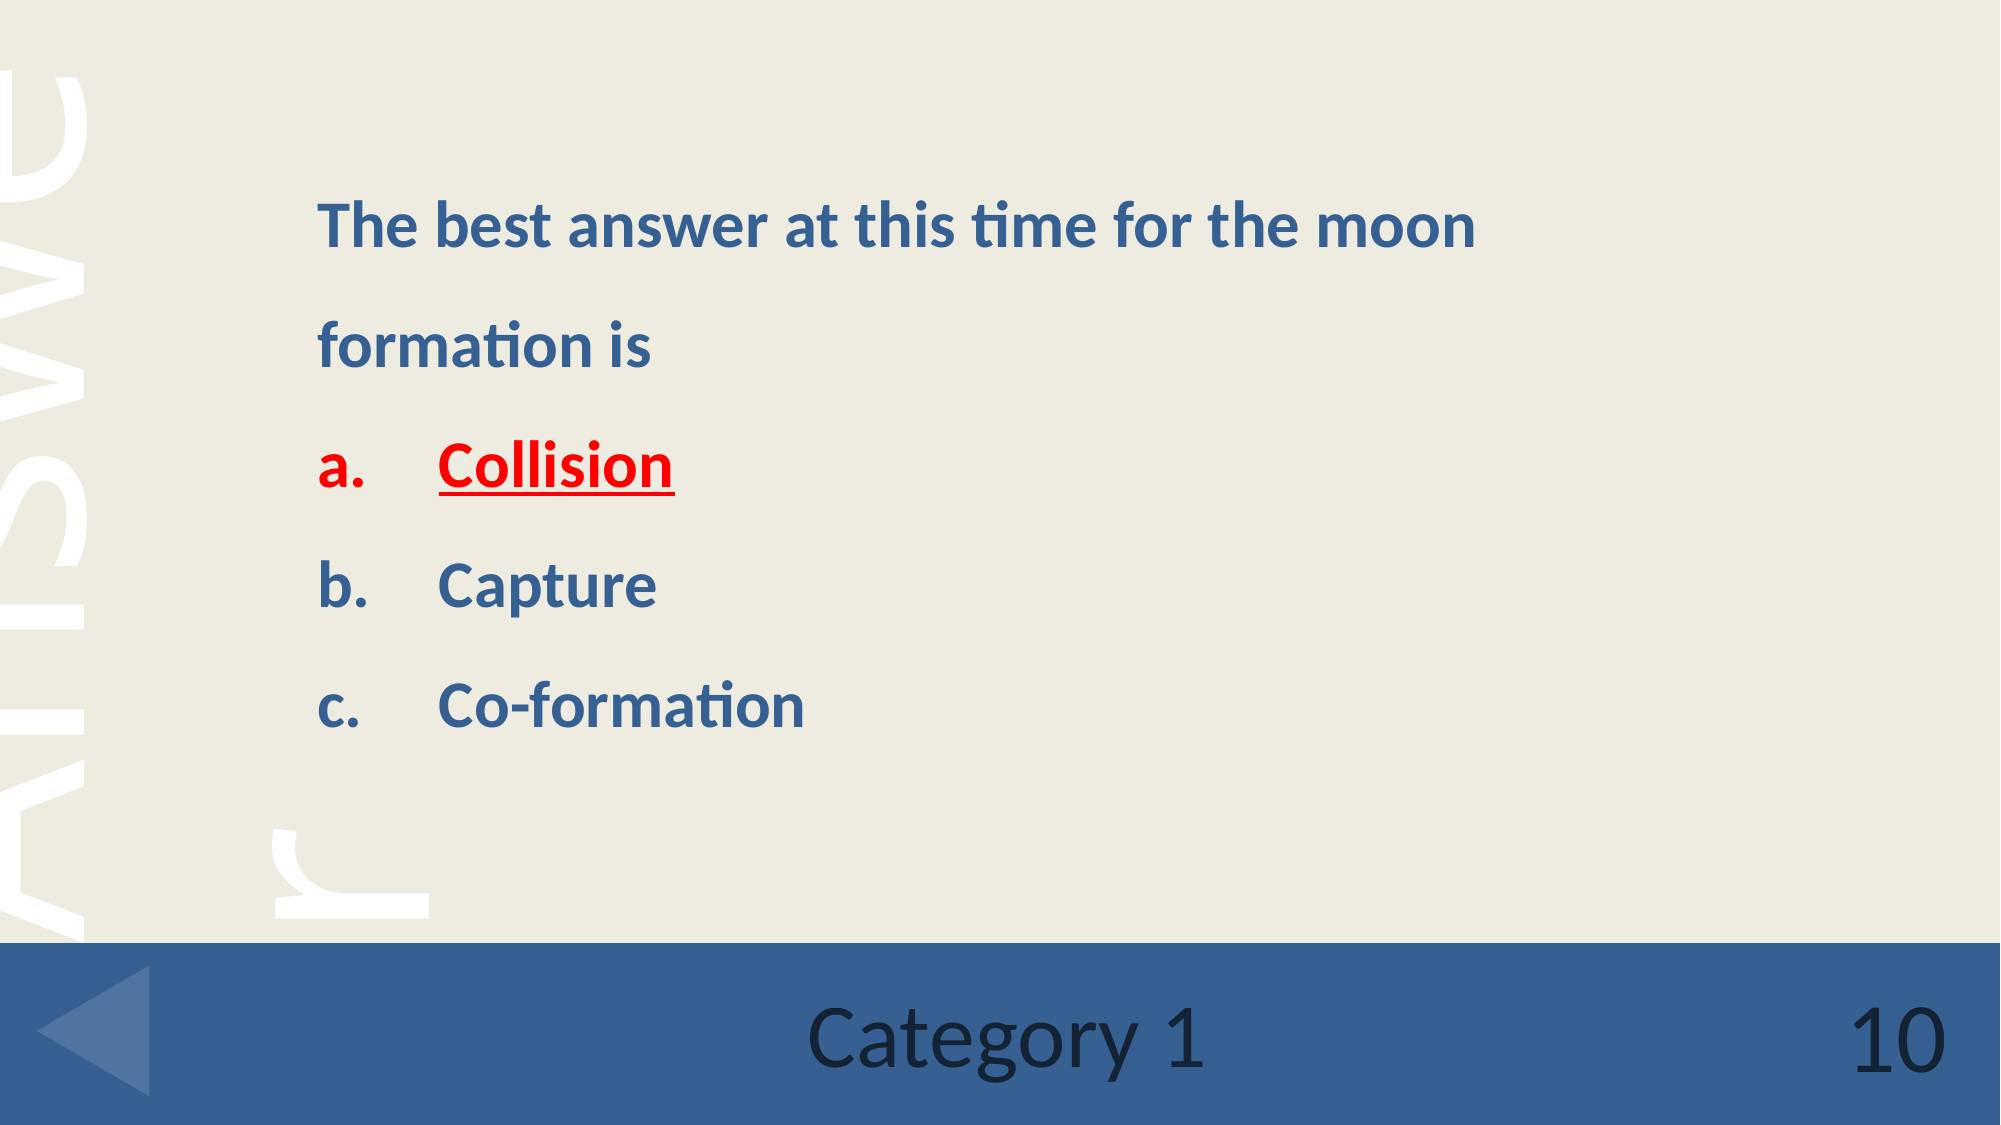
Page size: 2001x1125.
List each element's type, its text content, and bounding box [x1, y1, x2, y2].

list 10 [1908, 967, 1963, 1097]
list The best answer at this time for the moon formation is Collision Capture Co-formation [302, 126, 1760, 835]
title Category 1 [107, 937, 1908, 1125]
